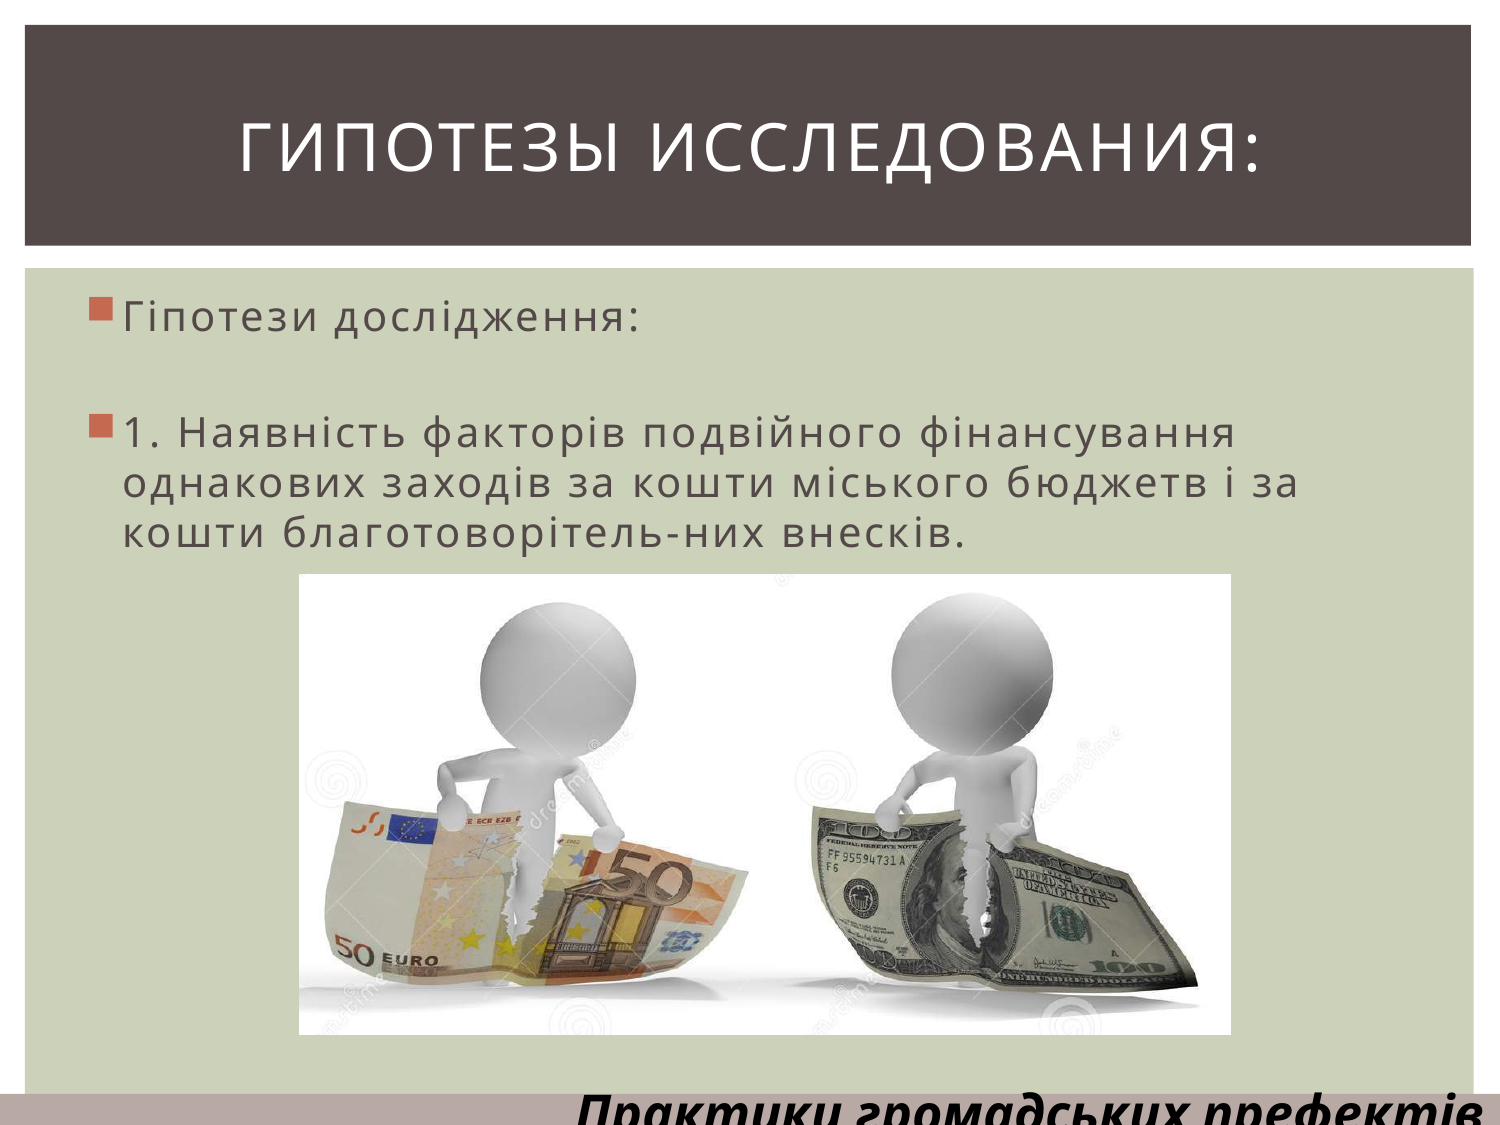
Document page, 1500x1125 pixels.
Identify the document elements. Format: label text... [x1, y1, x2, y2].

list Гіпотези дослідження: 1. Наявність факторів подвійного фінансування однакових заходів за кошти міського бюджетв і за кошти благотоворітель-них внесків. [62, 281, 1400, 1005]
picture [299, 573, 1231, 1036]
text_box Практики громадських префектів [0, 1093, 1500, 1125]
title Гипотезы исследования: [62, 58, 1438, 232]
